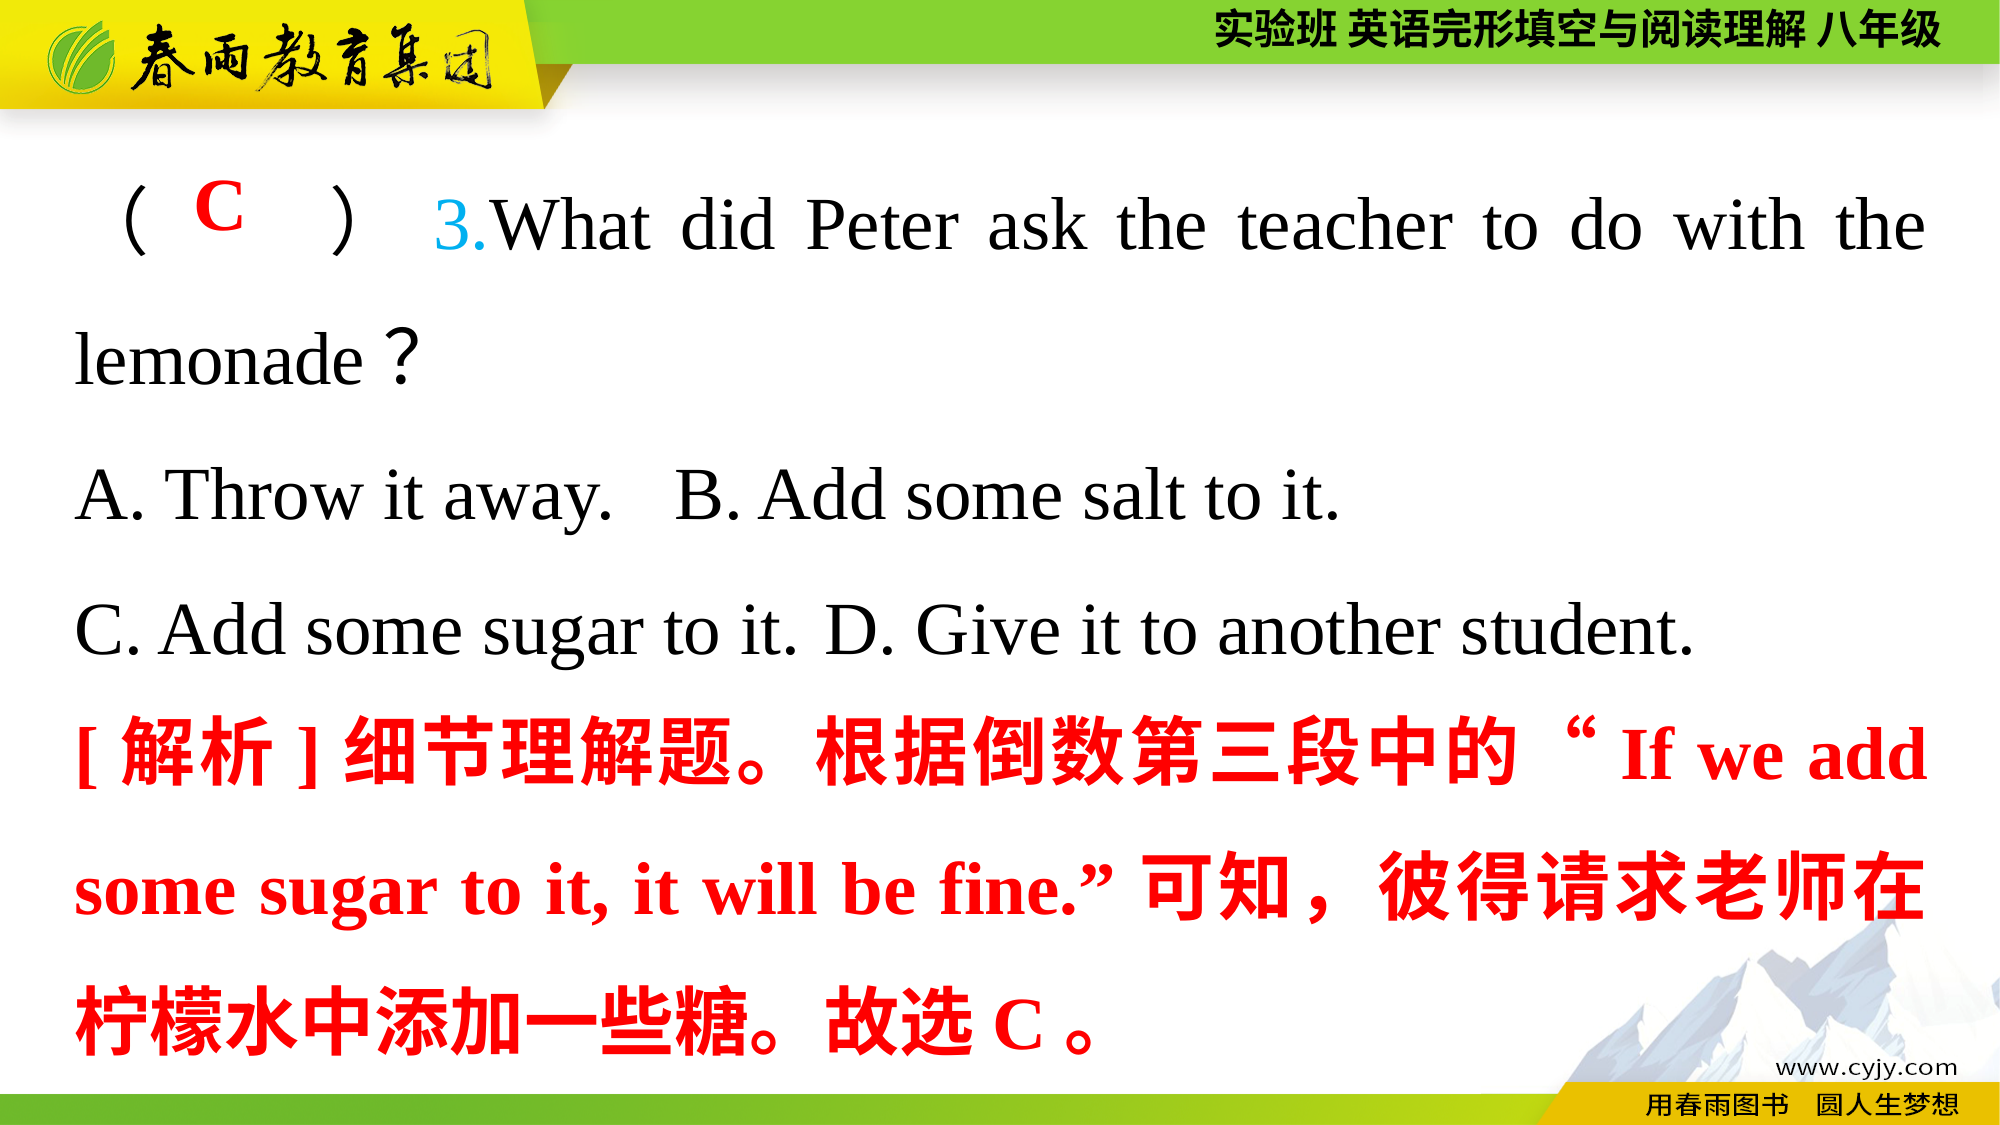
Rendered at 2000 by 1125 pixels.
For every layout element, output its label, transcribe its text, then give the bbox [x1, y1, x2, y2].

text_box [解析]细节理解题。根据倒数第三段中的“If we add some sugar to it, it will be fine.”可知，彼得请求老师在柠檬水中添加一些糖。故选C。 [59, 651, 1944, 1072]
text_box C [178, 147, 263, 253]
list （ ）3.What did Peter ask the teacher to do with the lemonade？ A. Throw it away. B. Add some salt to it. C. Add some sugar to it. D. Give it to another student. [59, 122, 1944, 651]
picture [0, 0, 2000, 1125]
